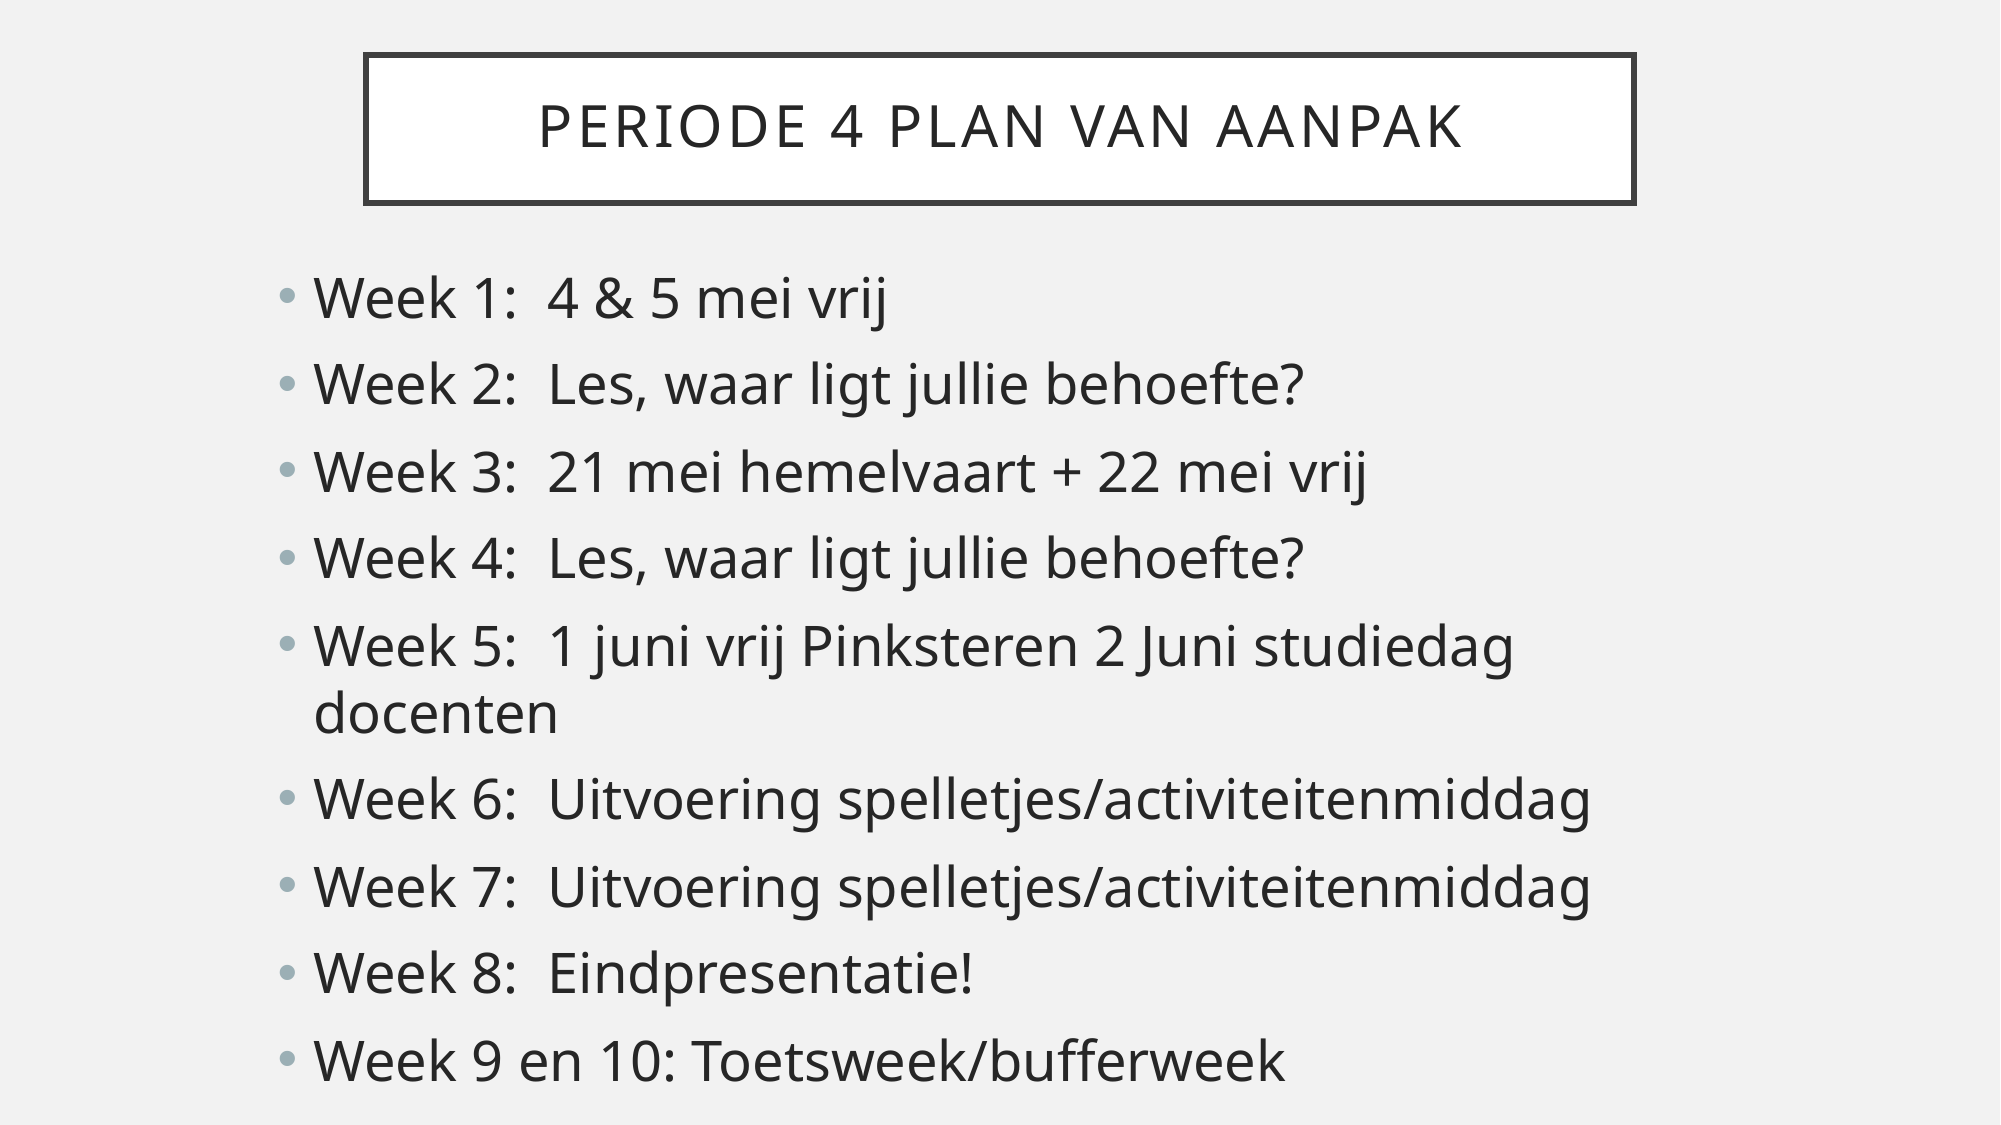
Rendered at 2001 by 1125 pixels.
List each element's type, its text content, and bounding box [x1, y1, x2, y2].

title Periode 4 plan van aanpak [363, 52, 1637, 206]
list Week 1: 4 & 5 mei vrij Week 2: Les, waar ligt jullie behoefte? Week 3: 21 mei hemelvaart + 22 mei vrij Week 4: Les, waar ligt jullie behoefte? Week 5: 1 juni vrij Pinksteren 2 Juni studiedag docenten Week 6: Uitvoering spelletjes/activiteitenmiddag Week 7: Uitvoering spelletjes/activiteitenmiddag Week 8: Eindpresentatie! Week 9 en 10: Toetsweek/bufferweek [262, 254, 1758, 1107]
